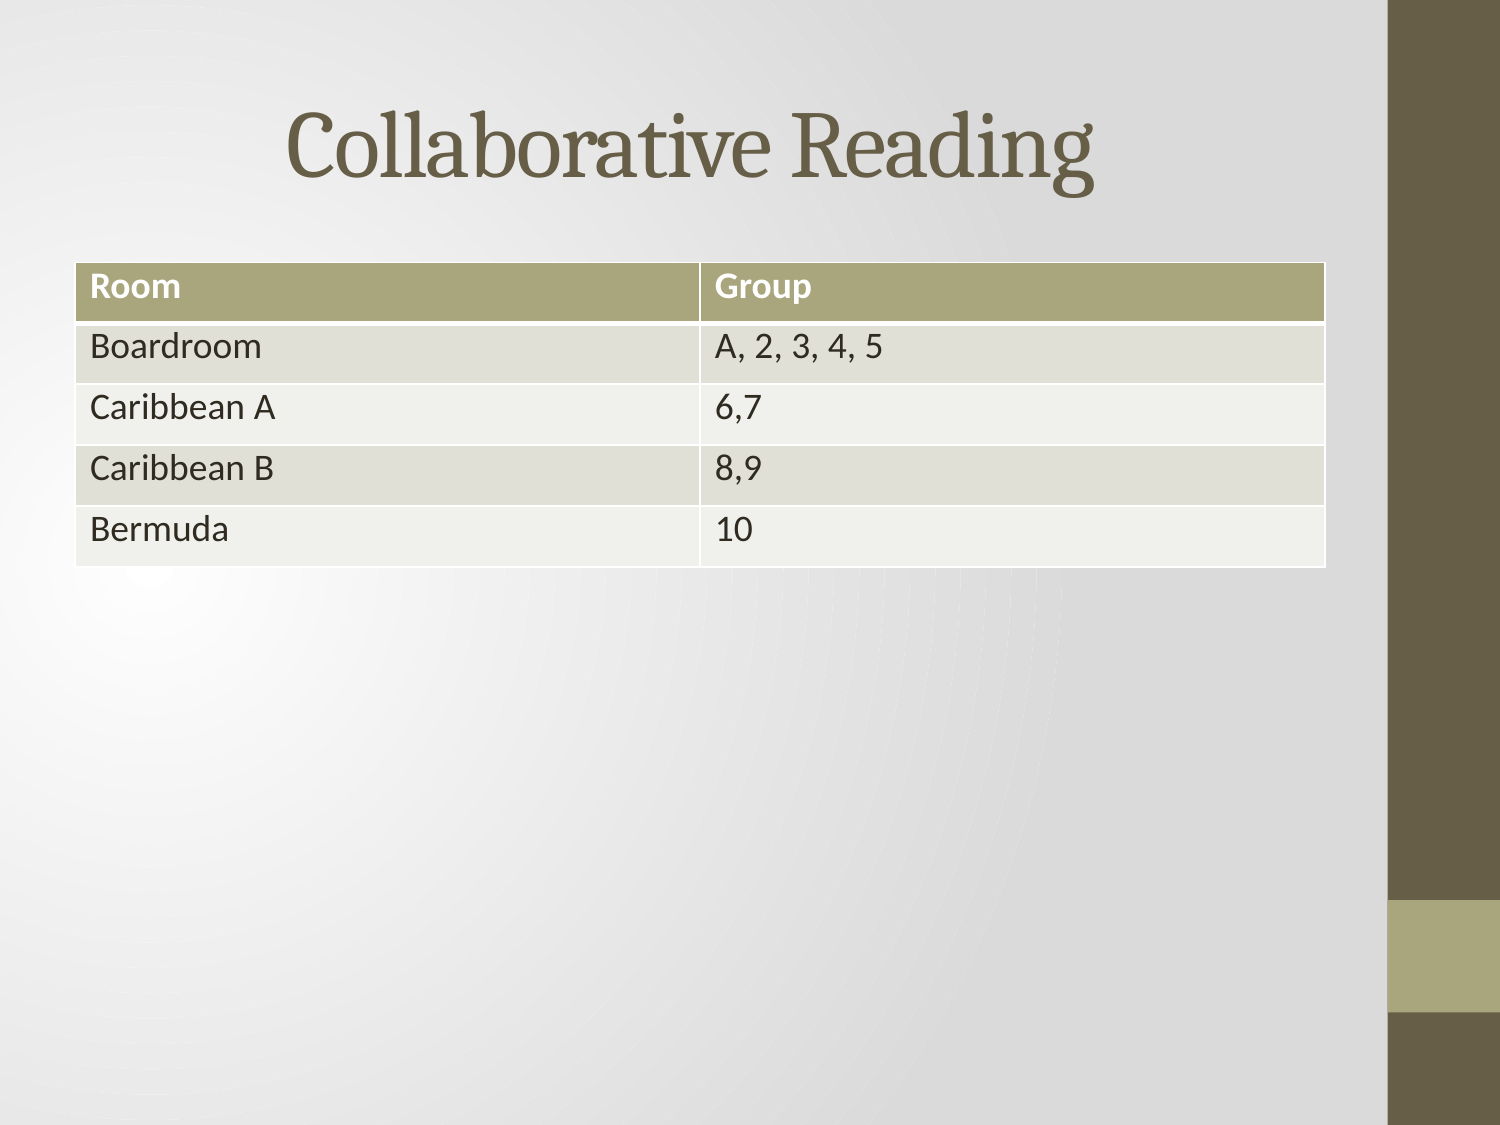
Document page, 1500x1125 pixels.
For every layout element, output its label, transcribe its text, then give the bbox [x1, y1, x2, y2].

title Collaborative Reading [75, 45, 1325, 233]
table_header Group [701, 263, 1324, 321]
table_cell 8,9 [701, 446, 1324, 505]
table_header Room [76, 263, 699, 321]
table_cell Caribbean B [76, 446, 699, 505]
table_cell Bermuda [76, 507, 699, 566]
table_cell Boardroom [76, 326, 699, 383]
table_cell A, 2, 3, 4, 5 [701, 326, 1324, 383]
table_cell 6,7 [701, 385, 1324, 444]
table_cell Caribbean A [76, 385, 699, 444]
table_cell 10 [701, 507, 1324, 566]
